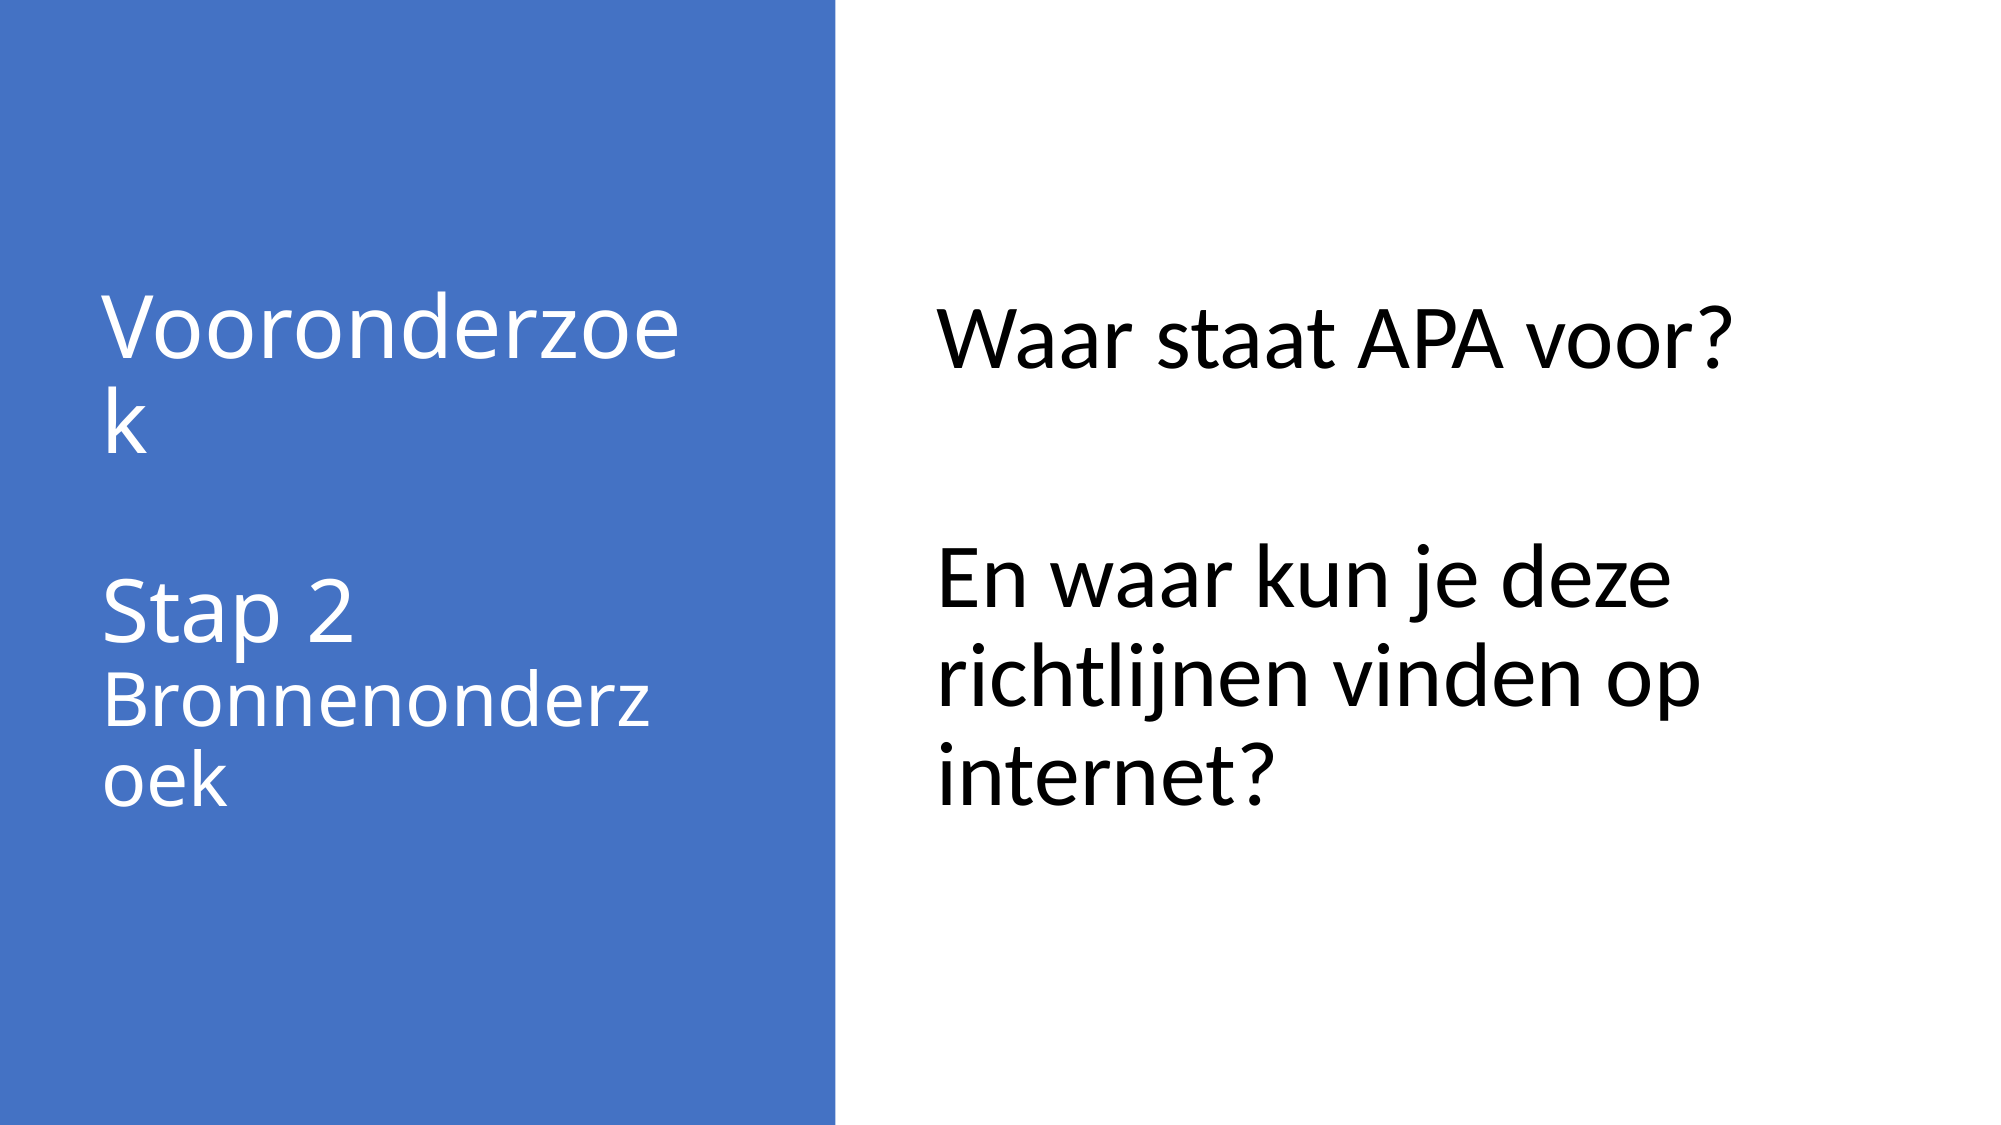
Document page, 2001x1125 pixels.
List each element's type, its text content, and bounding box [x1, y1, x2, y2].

list Waar staat APA voor? En waar kun je deze richtlijnen vinden op internet? [921, 281, 1891, 635]
text_box [0, 0, 836, 1125]
title Vooronderzoek Stap 2 Bronnenonderzoek [86, 101, 711, 1005]
